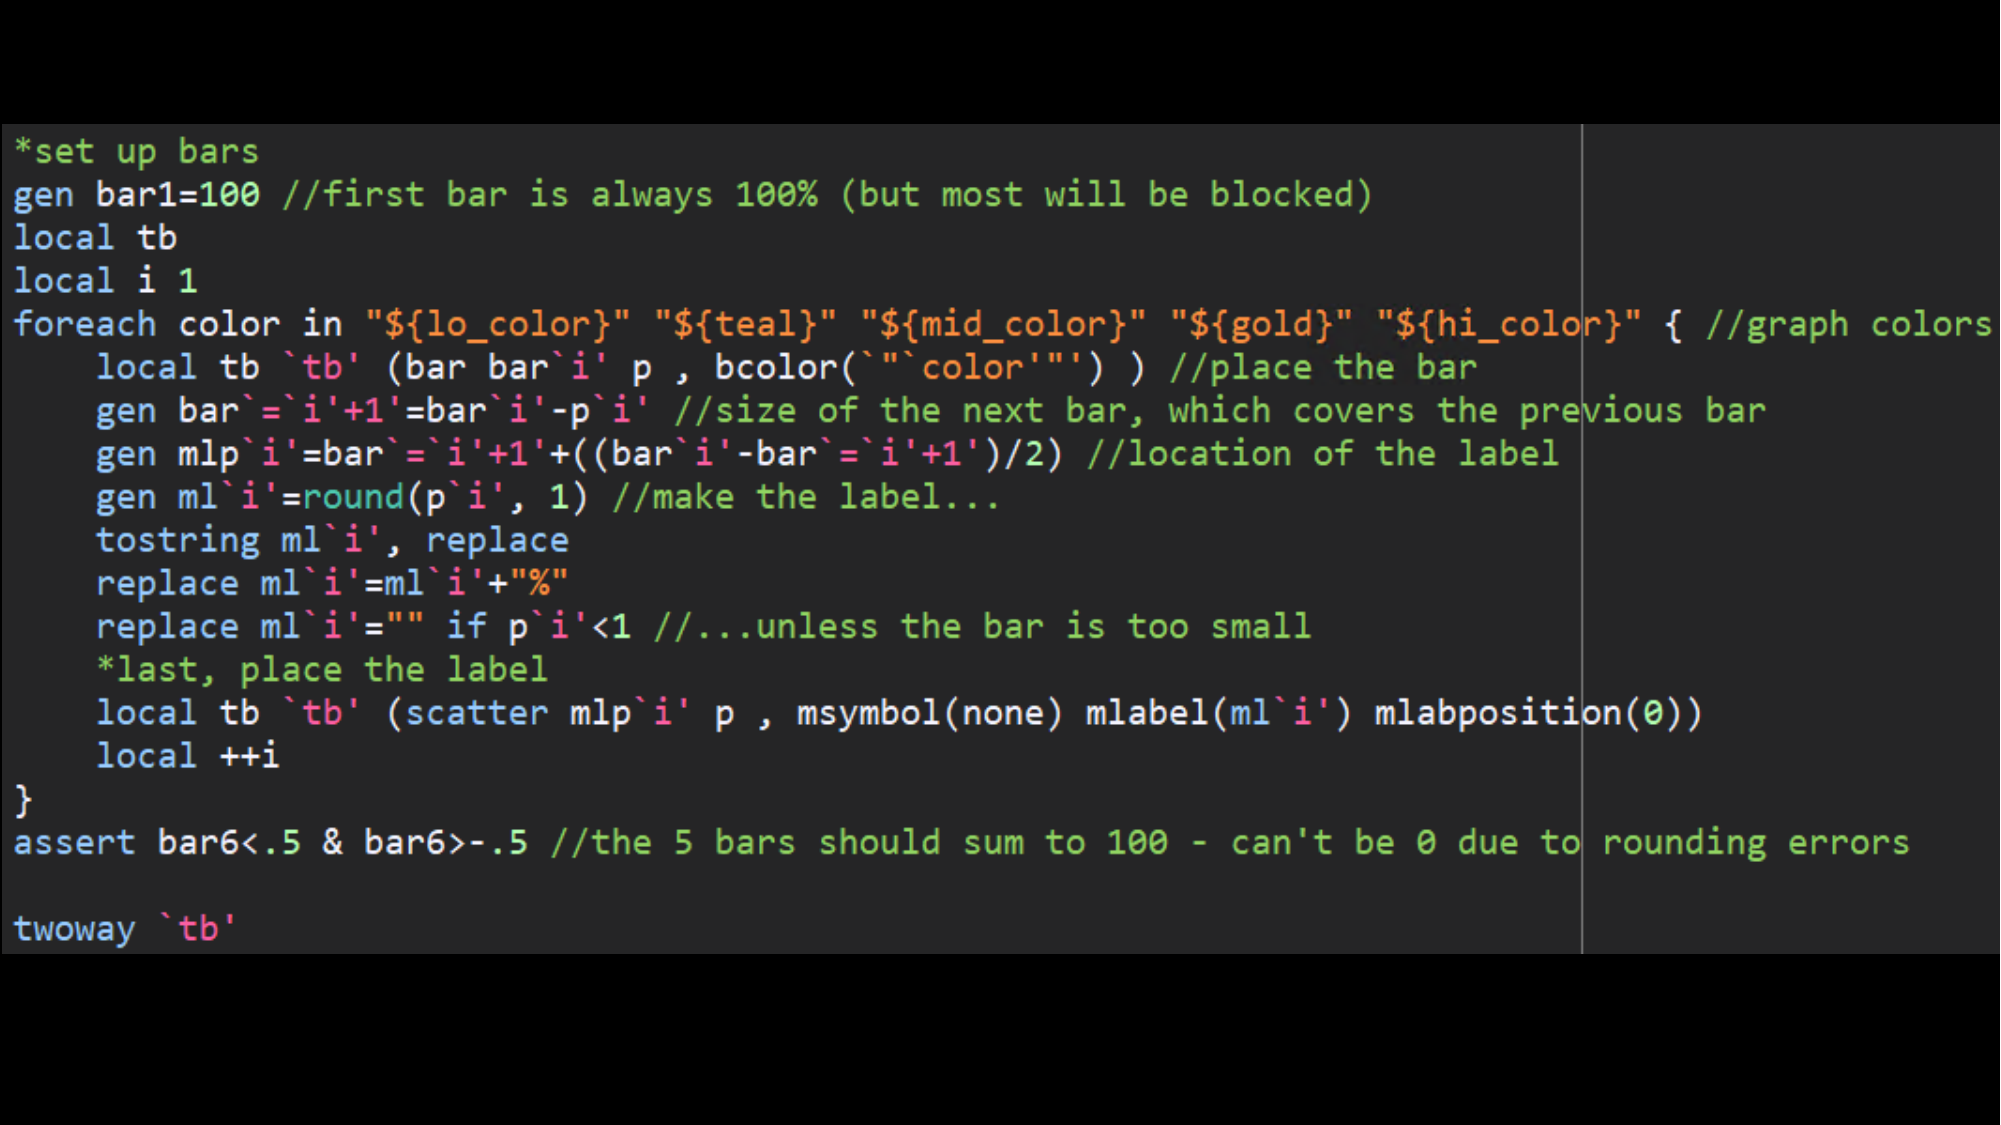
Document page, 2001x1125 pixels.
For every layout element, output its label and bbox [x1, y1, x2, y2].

picture [2, 124, 2000, 954]
